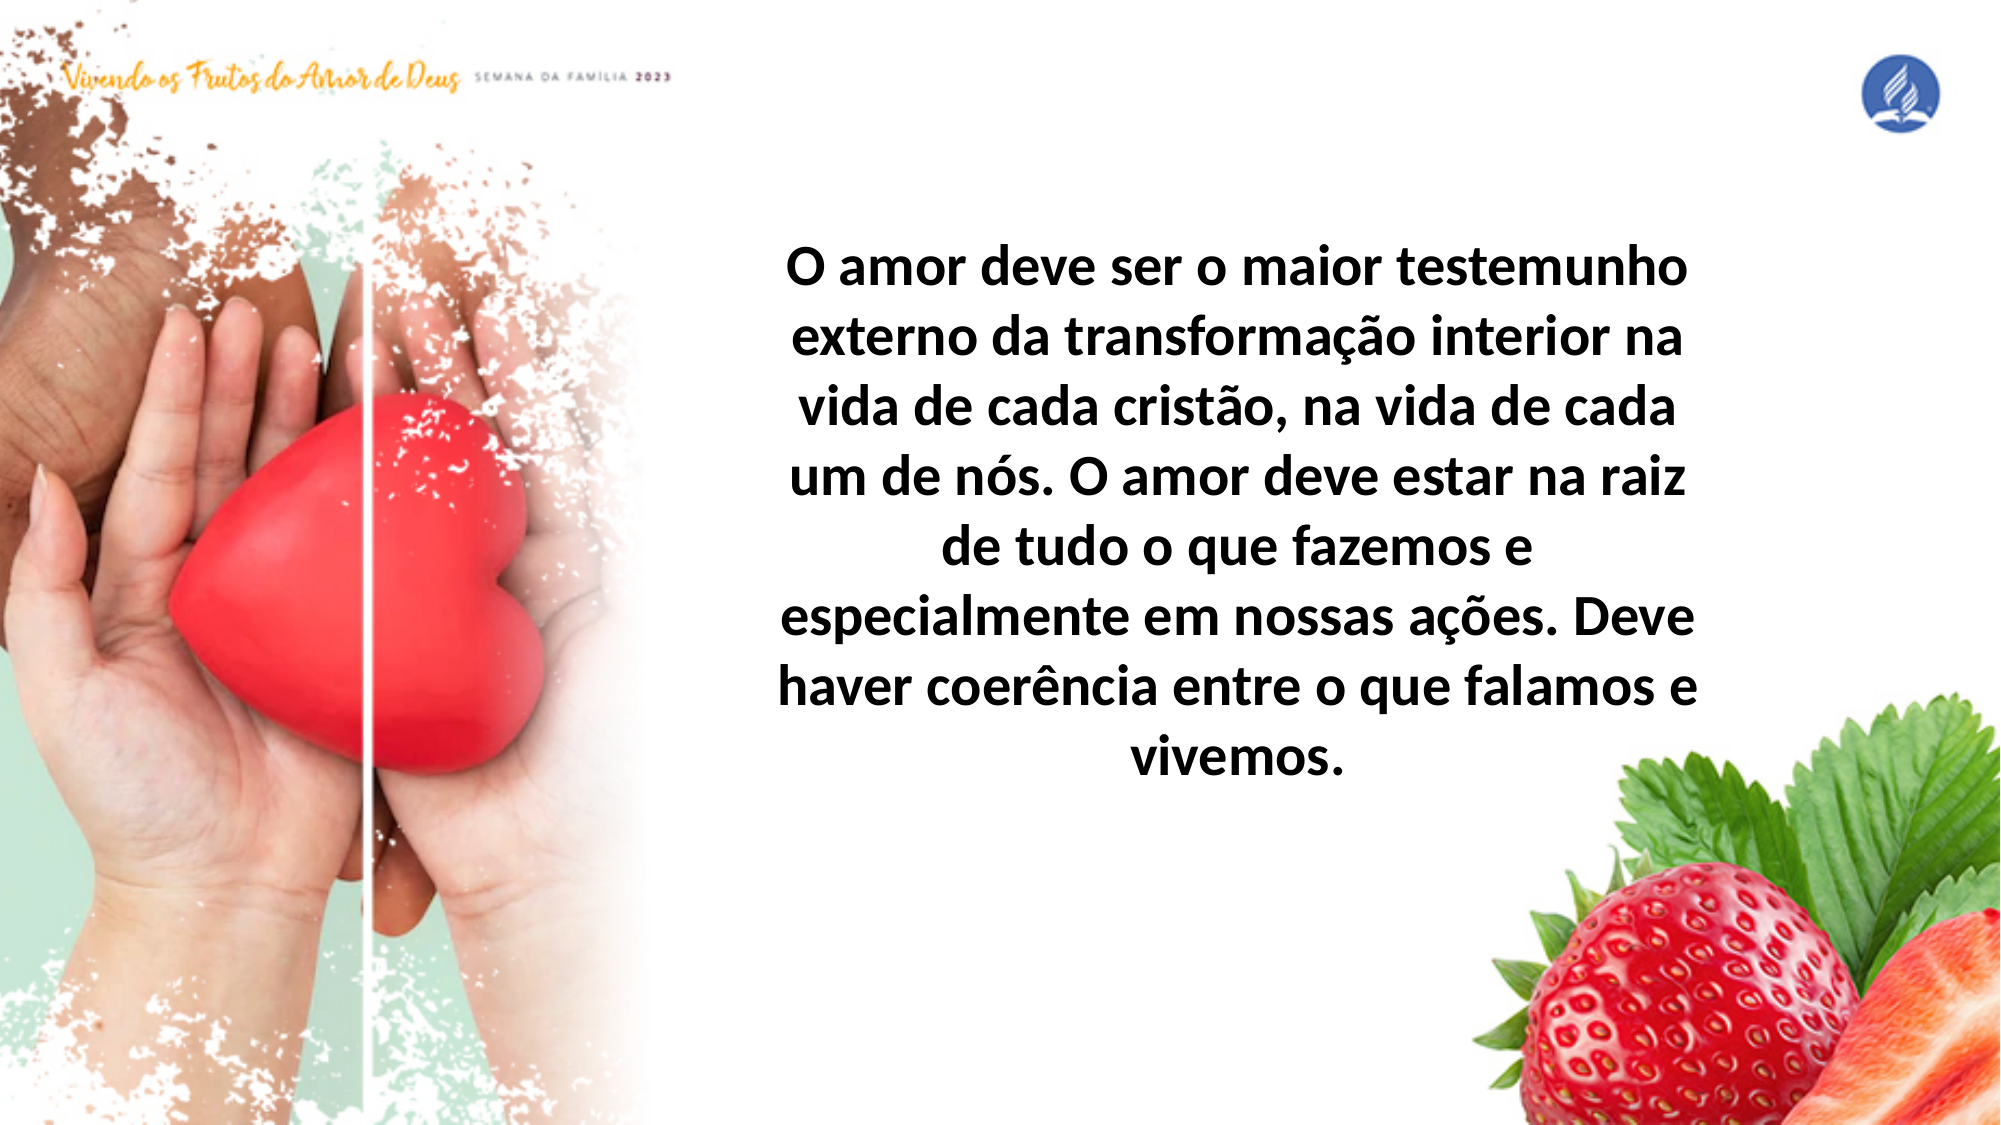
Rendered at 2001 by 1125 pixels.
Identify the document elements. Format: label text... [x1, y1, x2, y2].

text_box O amor deve ser o maior testemunho externo da transformação interior na vida de cada cristão, na vida de cada um de nós. O amor deve estar na raiz de tudo o que fazemos e especialmente em nossas ações. Deve haver coerência entre o que falamos e vivemos. [760, 219, 1716, 795]
picture [0, 0, 2001, 1125]
